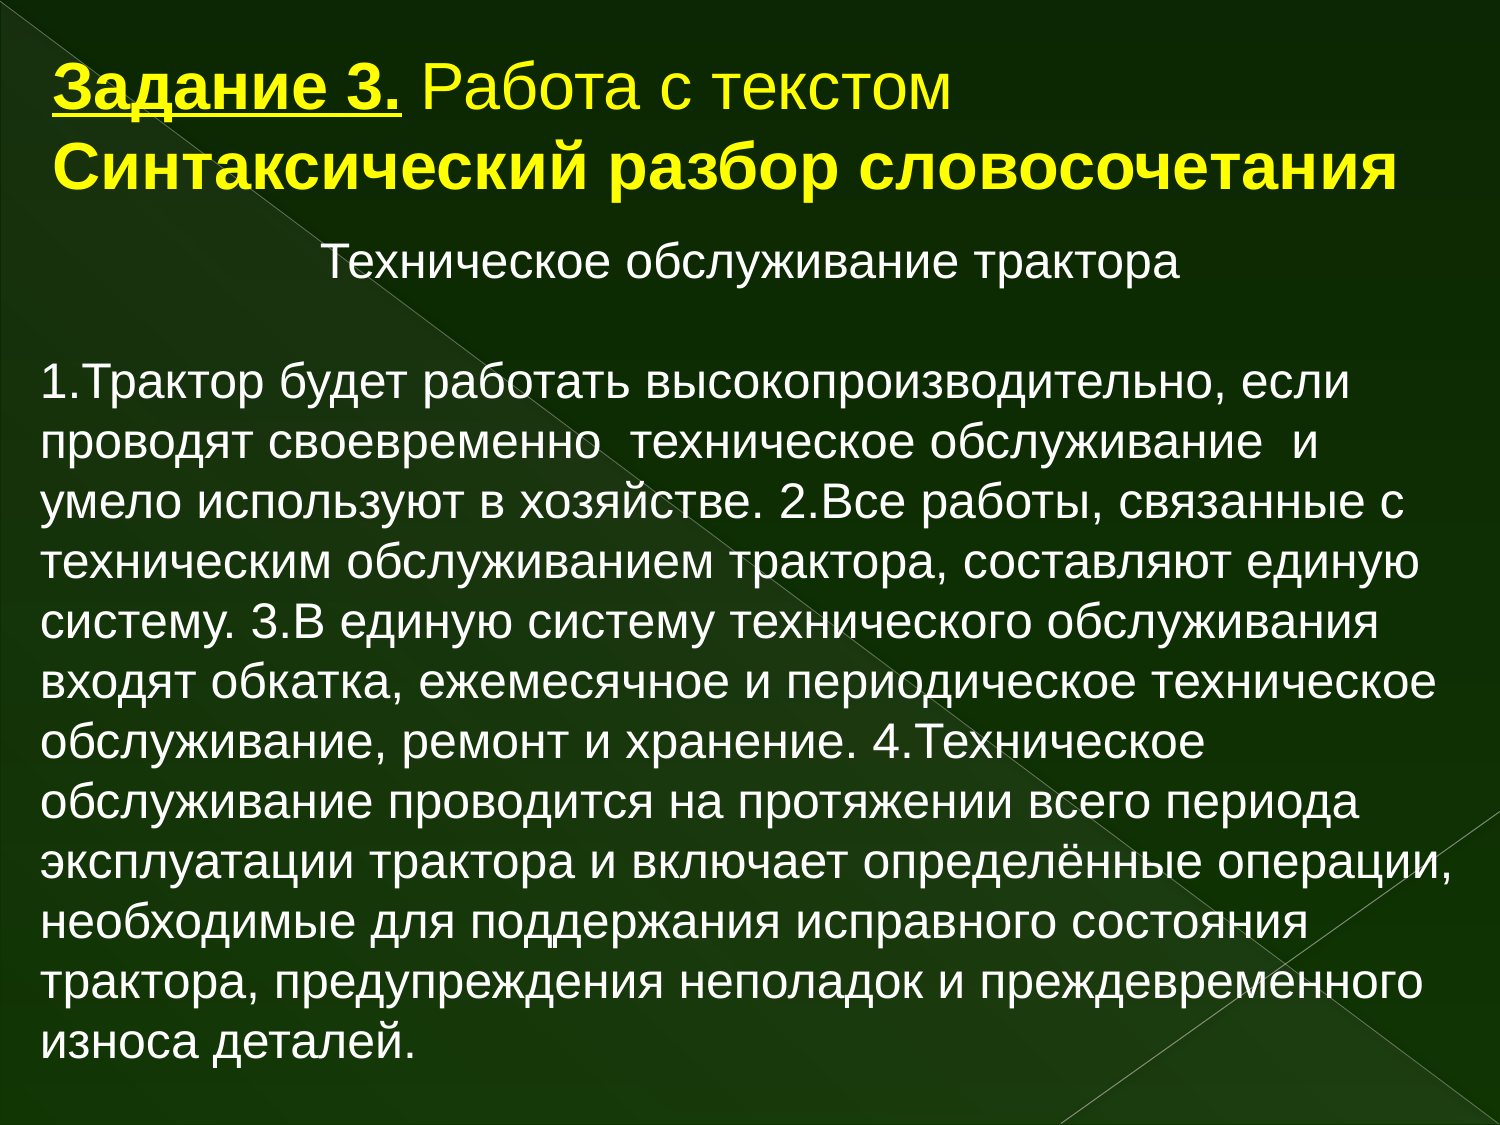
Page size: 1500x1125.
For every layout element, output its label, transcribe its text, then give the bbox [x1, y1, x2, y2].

text_box Техническое обслуживание трактора 1.Трактор будет работать высокопроизводительно, если проводят своевременно техническое обслуживание и умело используют в хозяйстве. 2.Все работы, связанные с техническим обслуживанием трактора, составляют единую систему. 3.В единую систему технического обслуживания входят обкатка, ежемесячное и периодическое техническое обслуживание, ремонт и хранение. 4.Техническое обслуживание проводится на протяжении всего периода эксплуатации трактора и включает определённые операции, необходимые для поддержания исправного состояния трактора, предупреждения неполадок и преждевременного износа деталей. [24, 220, 1475, 1076]
text_box Задание 3. Работа с текстом Синтаксический разбор словосочетания [37, 35, 1453, 210]
